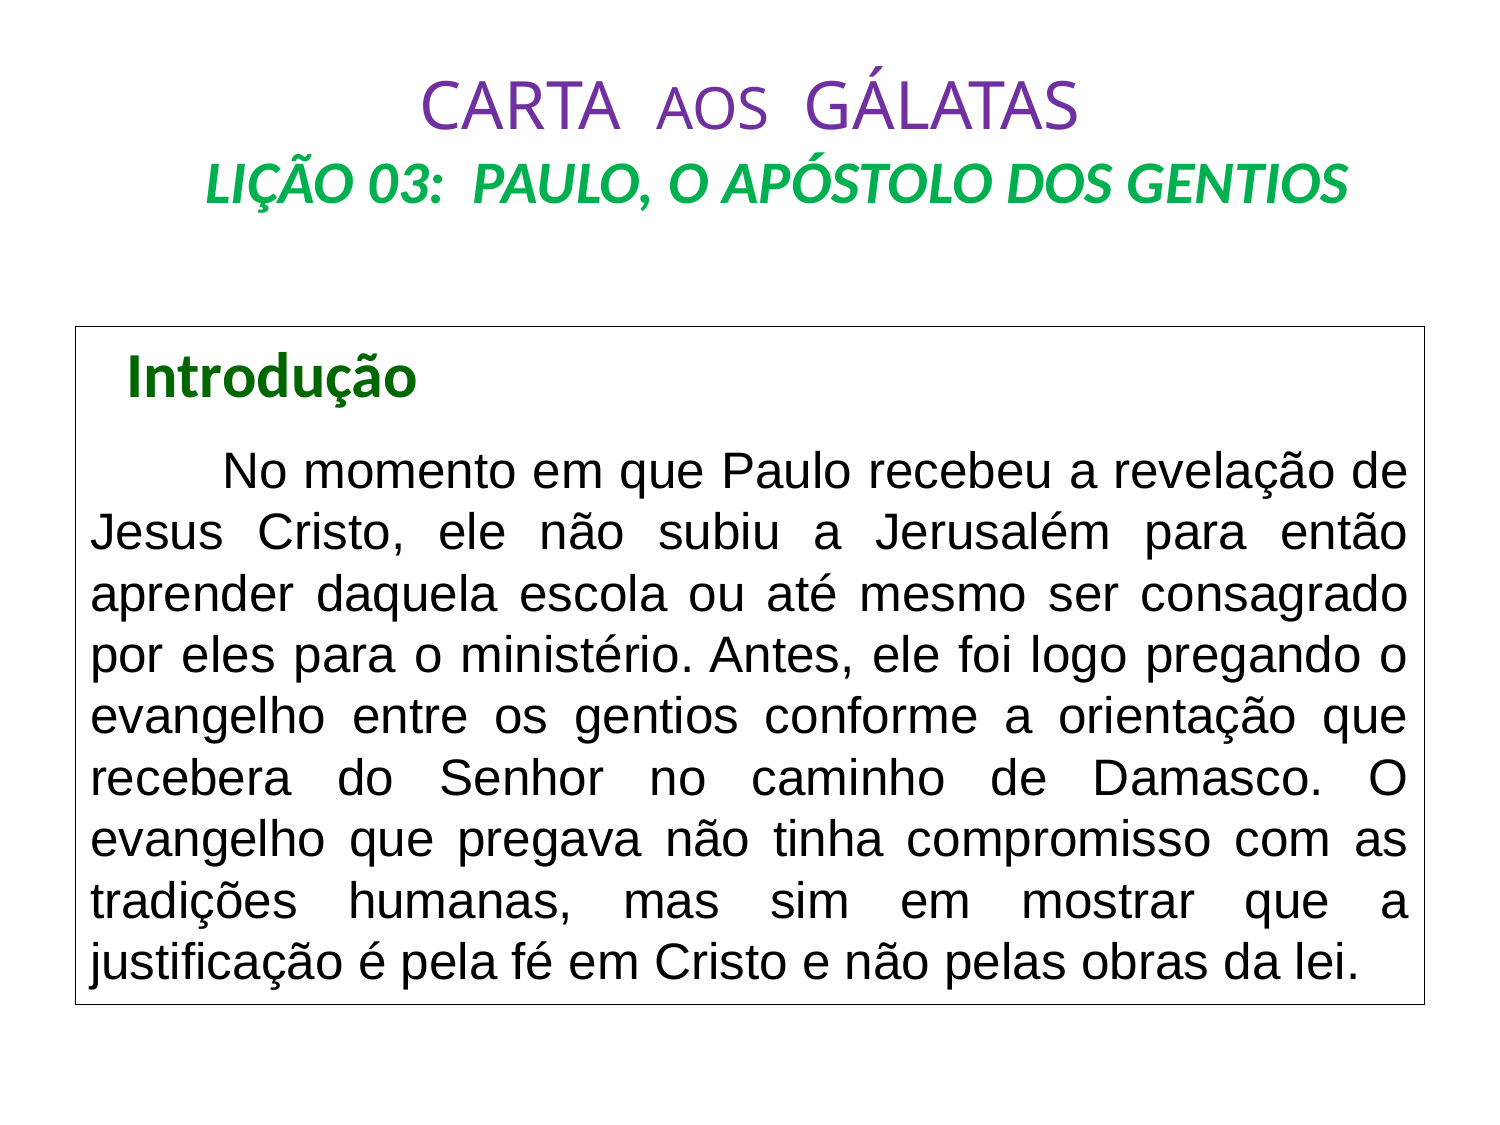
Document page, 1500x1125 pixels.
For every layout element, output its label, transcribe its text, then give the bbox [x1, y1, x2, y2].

title CARTA AOS GÁLATAS LIÇÃO 03: PAULO, O APÓSTOLO DOS GENTIOS [75, 45, 1425, 233]
list Introdução No momento em que Paulo recebeu a revelação de Jesus Cristo, ele não subiu a Jerusalém para então aprender daquela escola ou até mesmo ser consagrado por eles para o ministério. Antes, ele foi logo pregando o evangelho entre os gentios conforme a orientação que recebera do Senhor no caminho de Damasco. O evangelho que pregava não tinha compromisso com as tradições humanas, mas sim em mostrar que a justificação é pela fé em Cristo e não pelas obras da lei. [75, 326, 1425, 1005]
